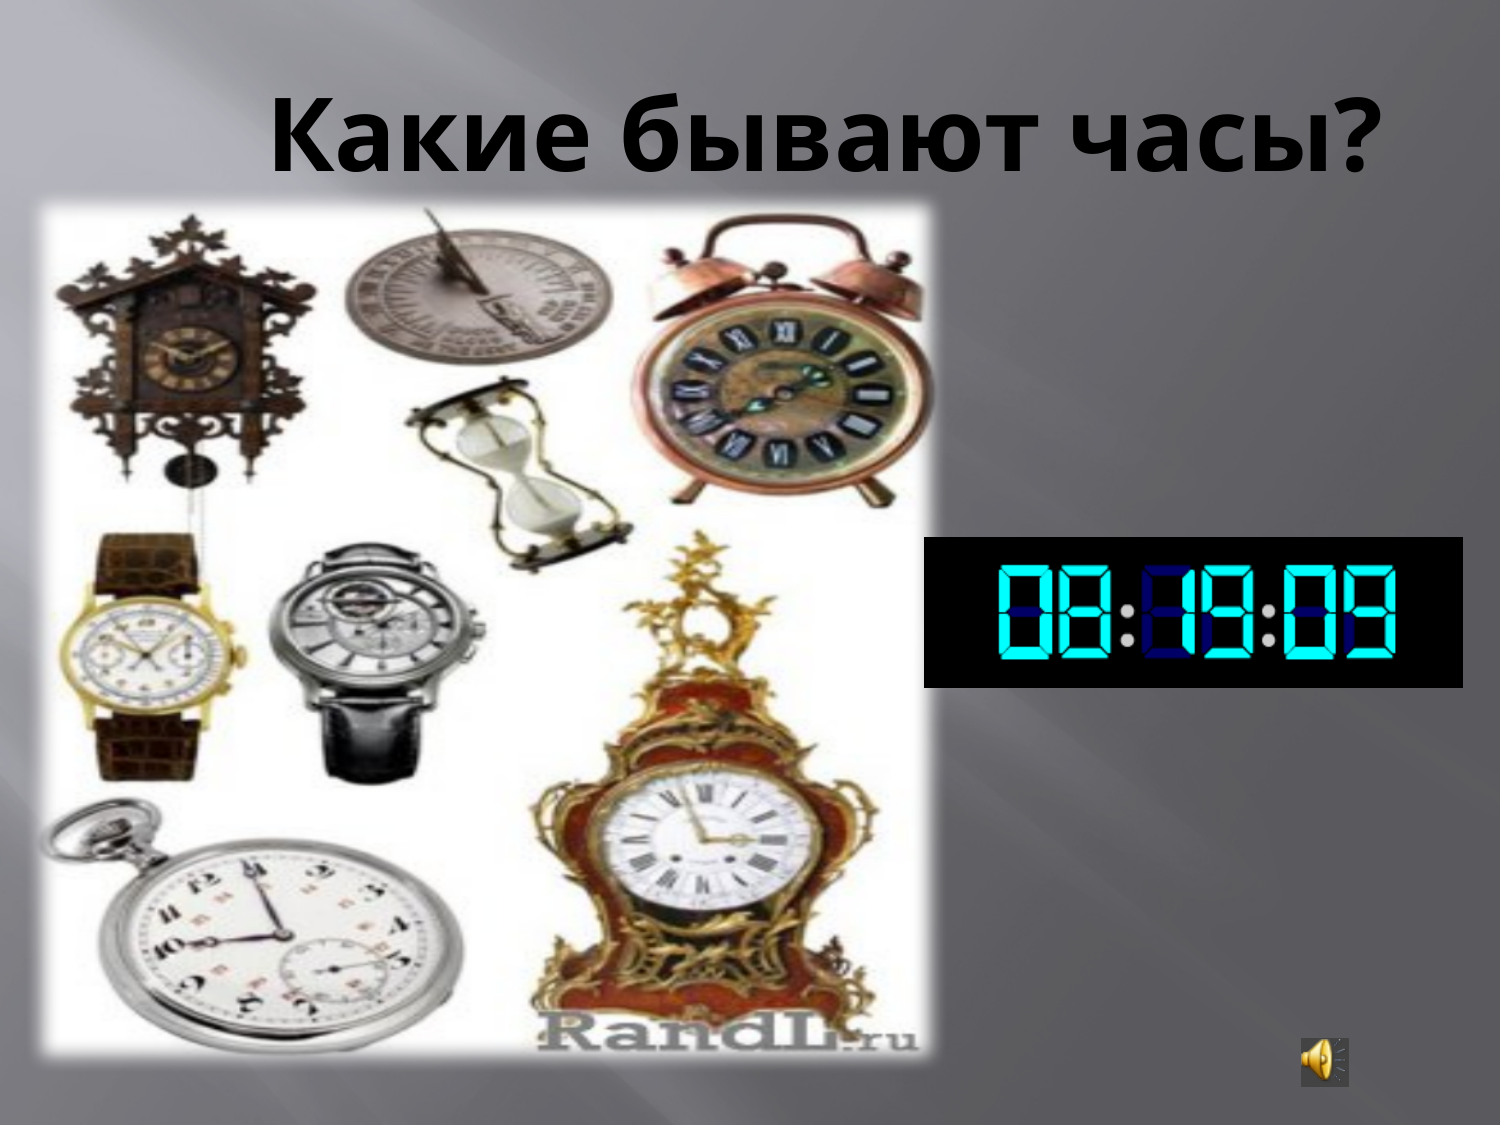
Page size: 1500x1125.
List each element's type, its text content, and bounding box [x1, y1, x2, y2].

picture [1299, 1037, 1351, 1088]
text_box Какие бывают часы? [249, 62, 1400, 200]
picture [24, 187, 1463, 1074]
